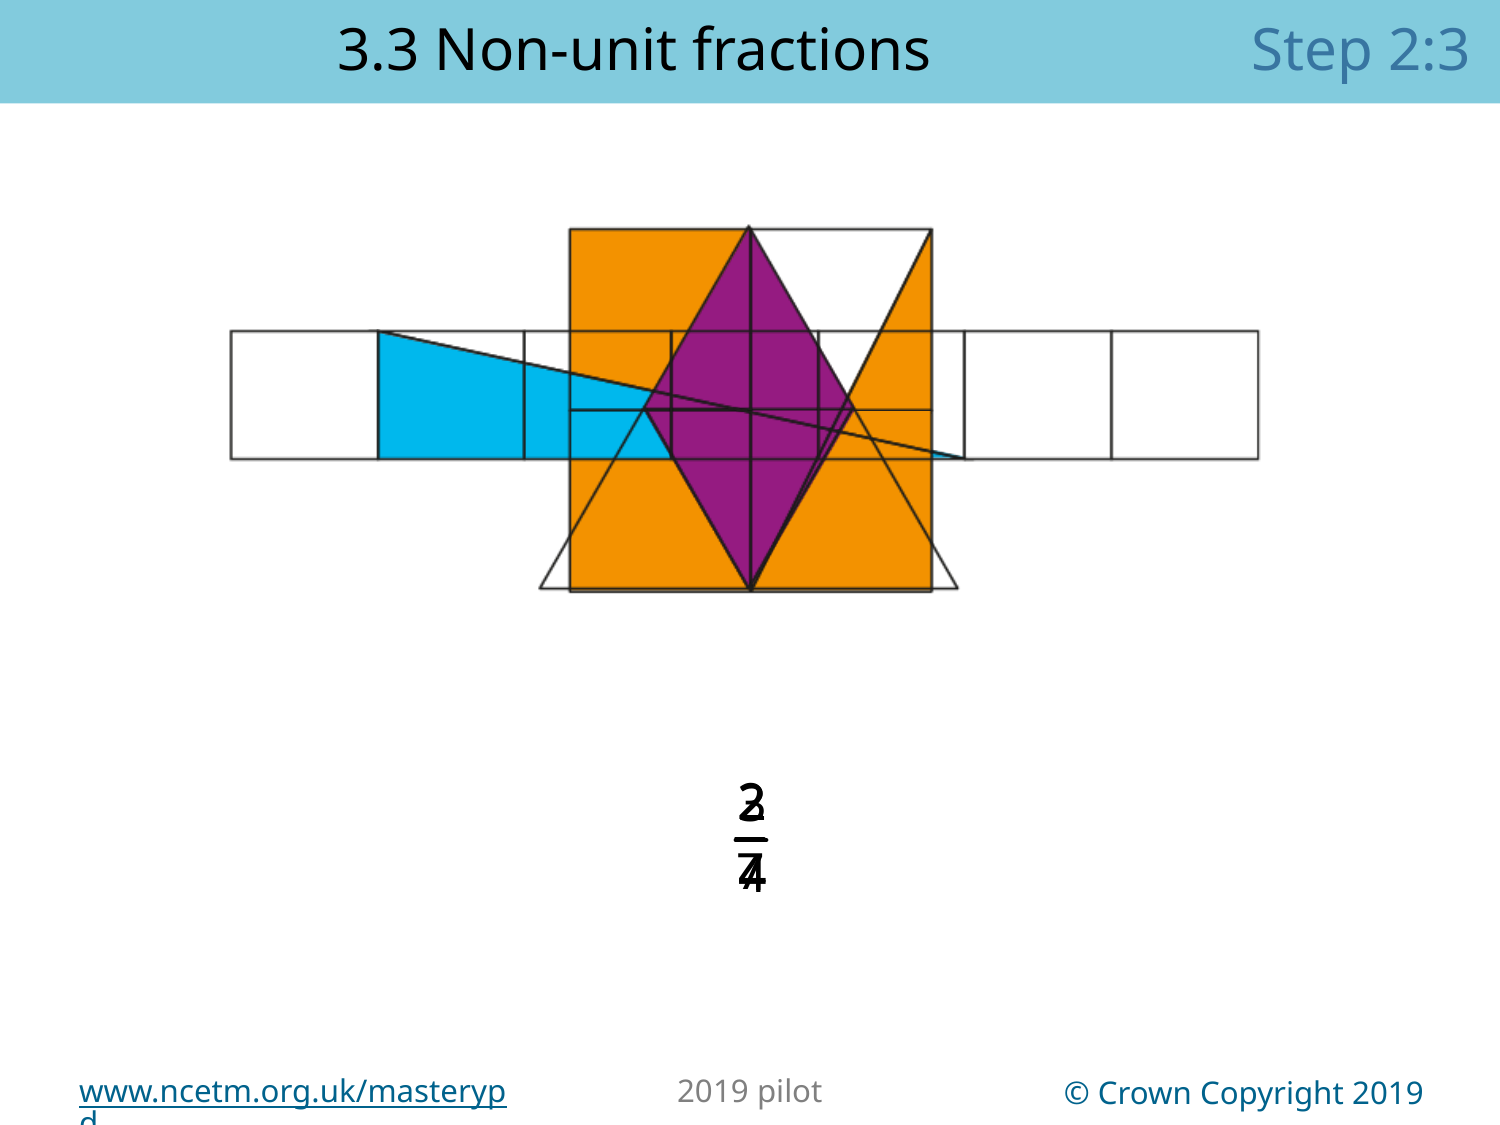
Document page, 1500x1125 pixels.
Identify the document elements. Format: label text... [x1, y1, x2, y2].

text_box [730, 776, 773, 896]
list 3.3 Non-unit fractions Step 2:3 [0, 0, 1500, 104]
picture [100, 216, 1400, 624]
